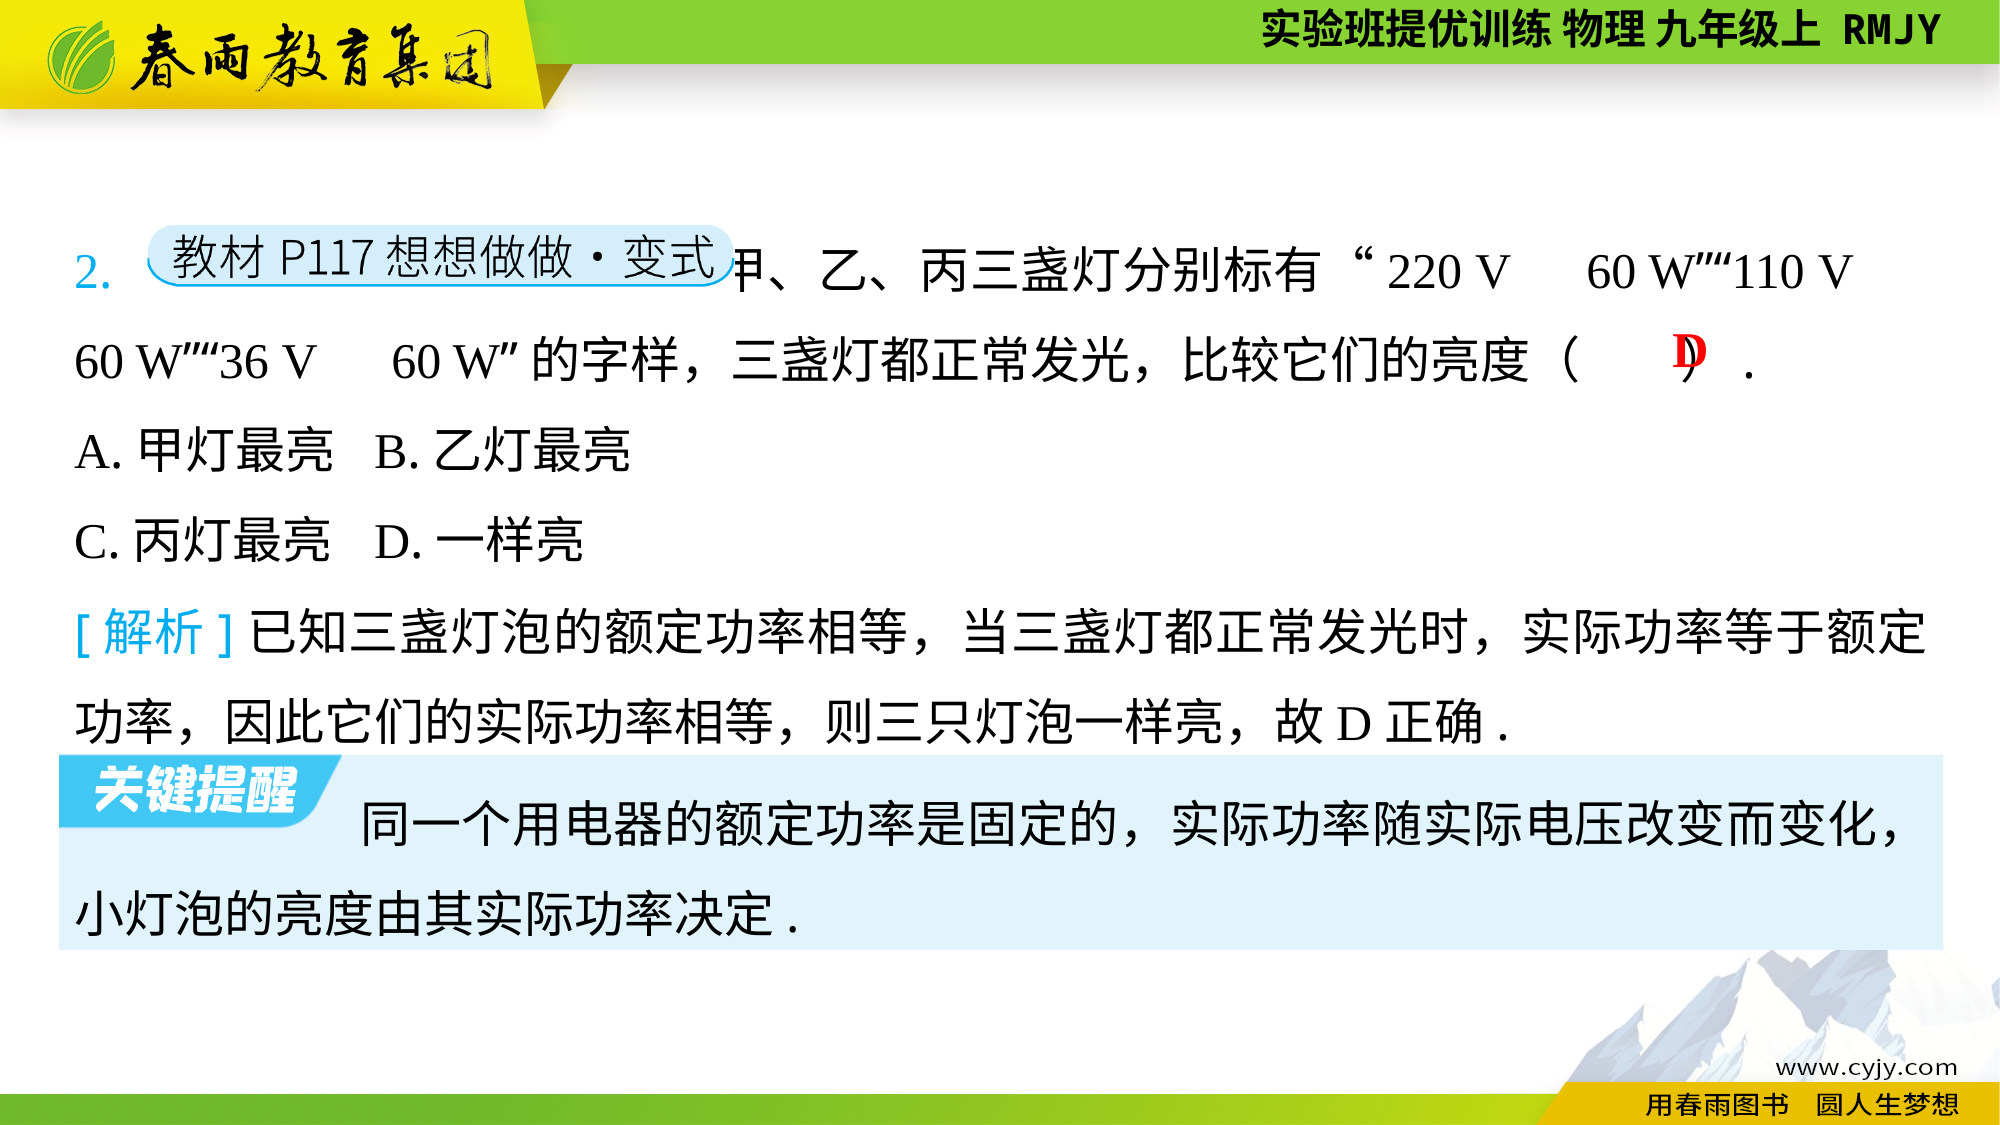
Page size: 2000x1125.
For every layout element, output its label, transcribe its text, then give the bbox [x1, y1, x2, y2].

text_box 同一个用电器的额定功率是固定的，实际功率随实际电压改变而变化，小灯泡的亮度由其实际功率决定. [59, 755, 1944, 950]
text_box D [1657, 310, 1724, 385]
text_box [解析]已知三盏灯泡的额定功率相等，当三盏灯都正常发光时，实际功率等于额定功率，因此它们的实际功率相等，则三只灯泡一样亮，故D正确. [59, 562, 1944, 755]
picture [0, 0, 2000, 1125]
list 2. 甲、乙、丙三盏灯分别标有“220 V 60 W”“110 V 60 W”“36 V 60 W”的字样，三盏灯都正常发光，比较它们的亮度（ ）. A.甲灯最亮 B.乙灯最亮 C.丙灯最亮 D.一样亮 [59, 200, 1944, 562]
